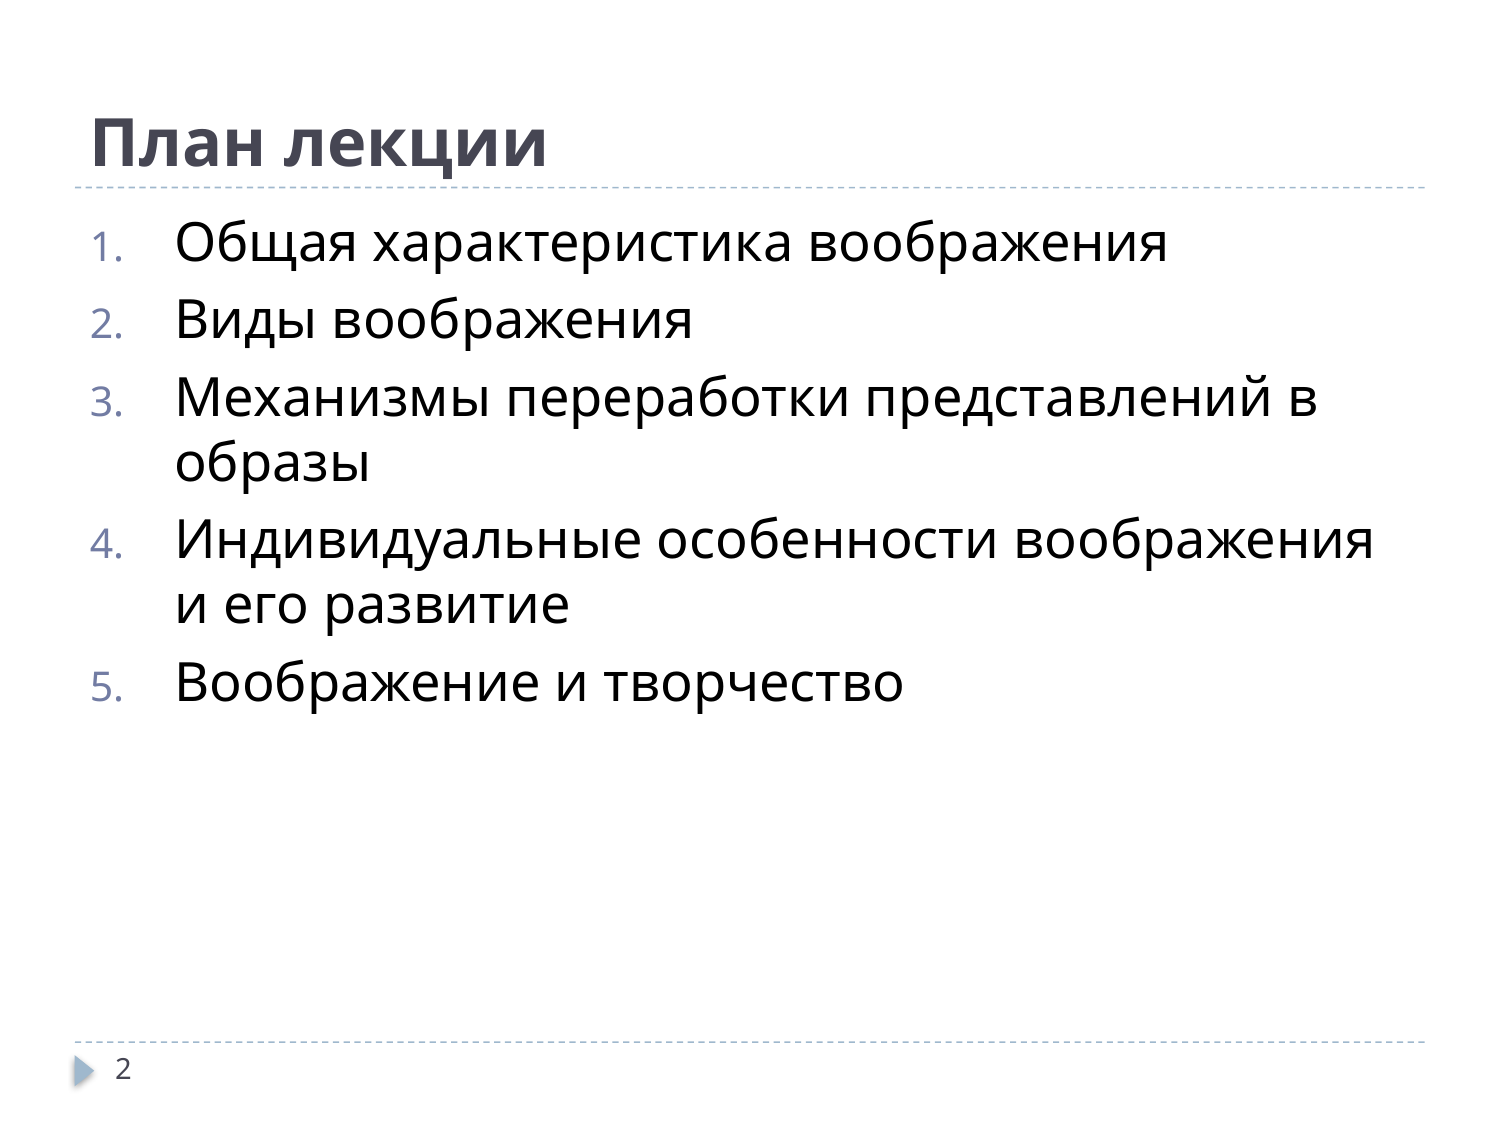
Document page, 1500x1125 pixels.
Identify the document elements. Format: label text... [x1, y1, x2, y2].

title План лекции [75, 24, 1425, 188]
slide_number 2 [100, 1042, 426, 1103]
list Общая характеристика воображения Виды воображения Механизмы переработки представлений в образы Индивидуальные особенности воображения и его развитие Воображение и творчество [75, 200, 1425, 1010]
